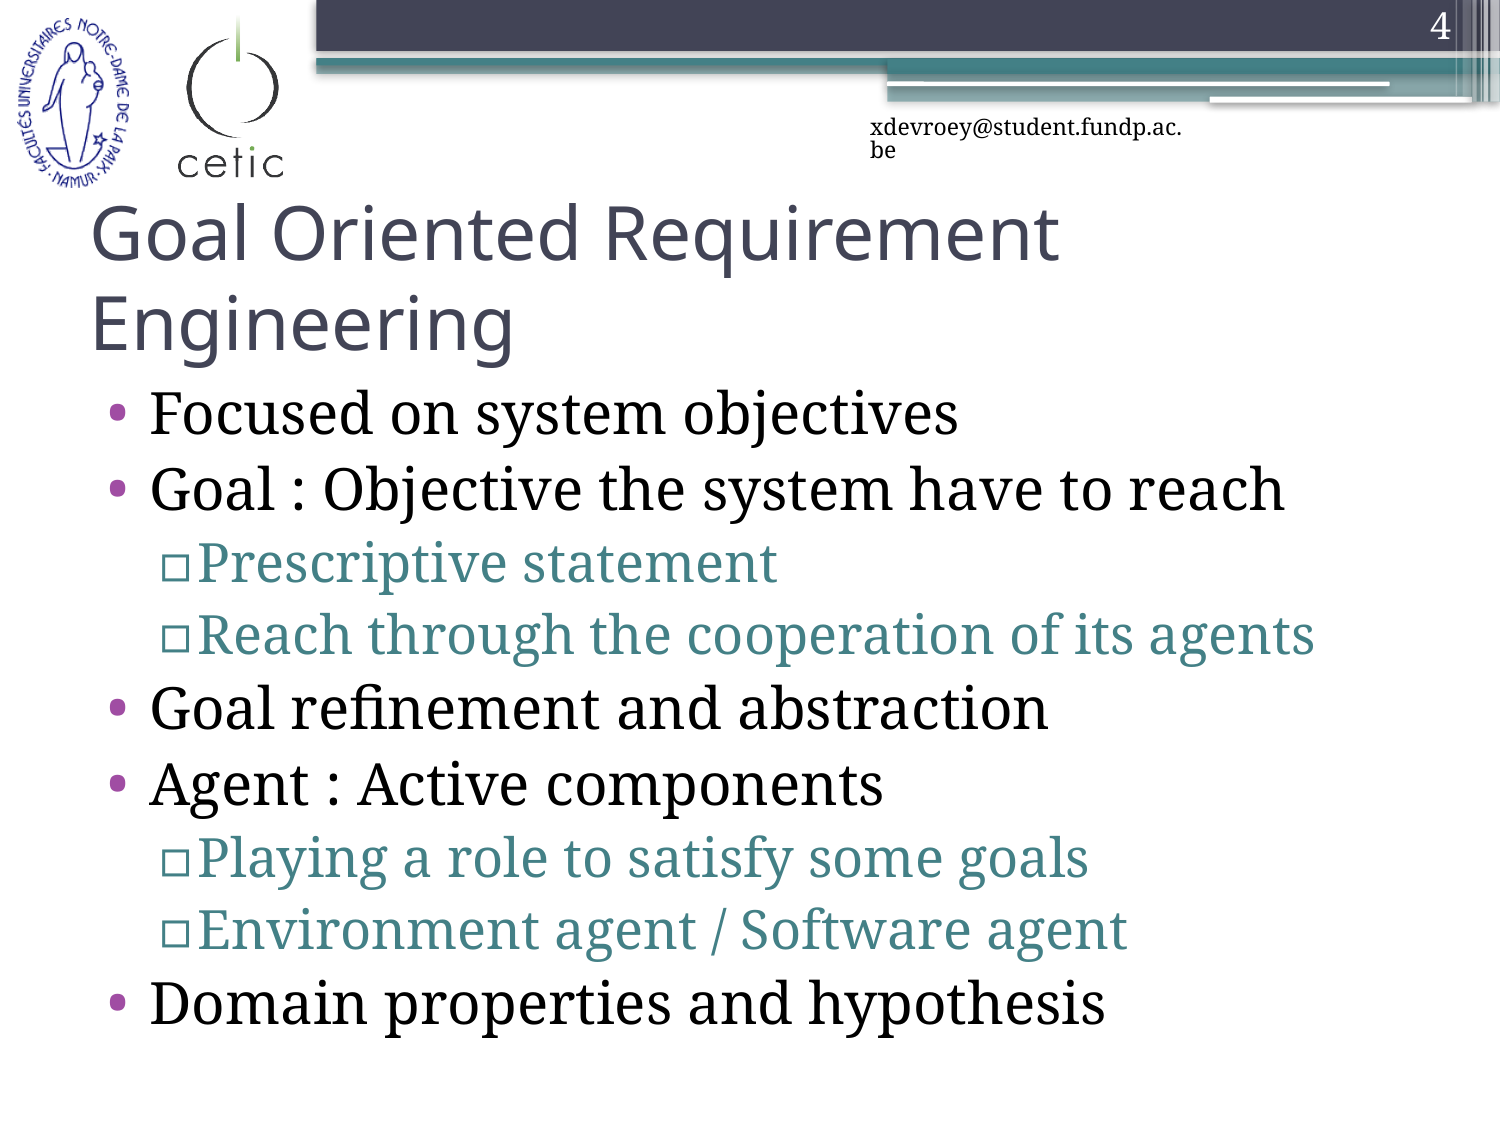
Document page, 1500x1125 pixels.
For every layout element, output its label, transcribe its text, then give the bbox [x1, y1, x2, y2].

list Focused on system objectives Goal : Objective the system have to reach Prescriptive statement Reach through the cooperation of its agents Goal refinement and abstraction Agent : Active components Playing a role to satisfy some goals Environment agent / Software agent Domain properties and hypothesis [75, 368, 1425, 1079]
picture [175, 11, 285, 180]
slide_number 4 [1341, 0, 1466, 61]
picture [17, 18, 129, 188]
footer xdevroey@student.fundp.ac.be [855, 105, 1209, 181]
title Goal Oriented Requirement Engineering [75, 187, 1425, 363]
